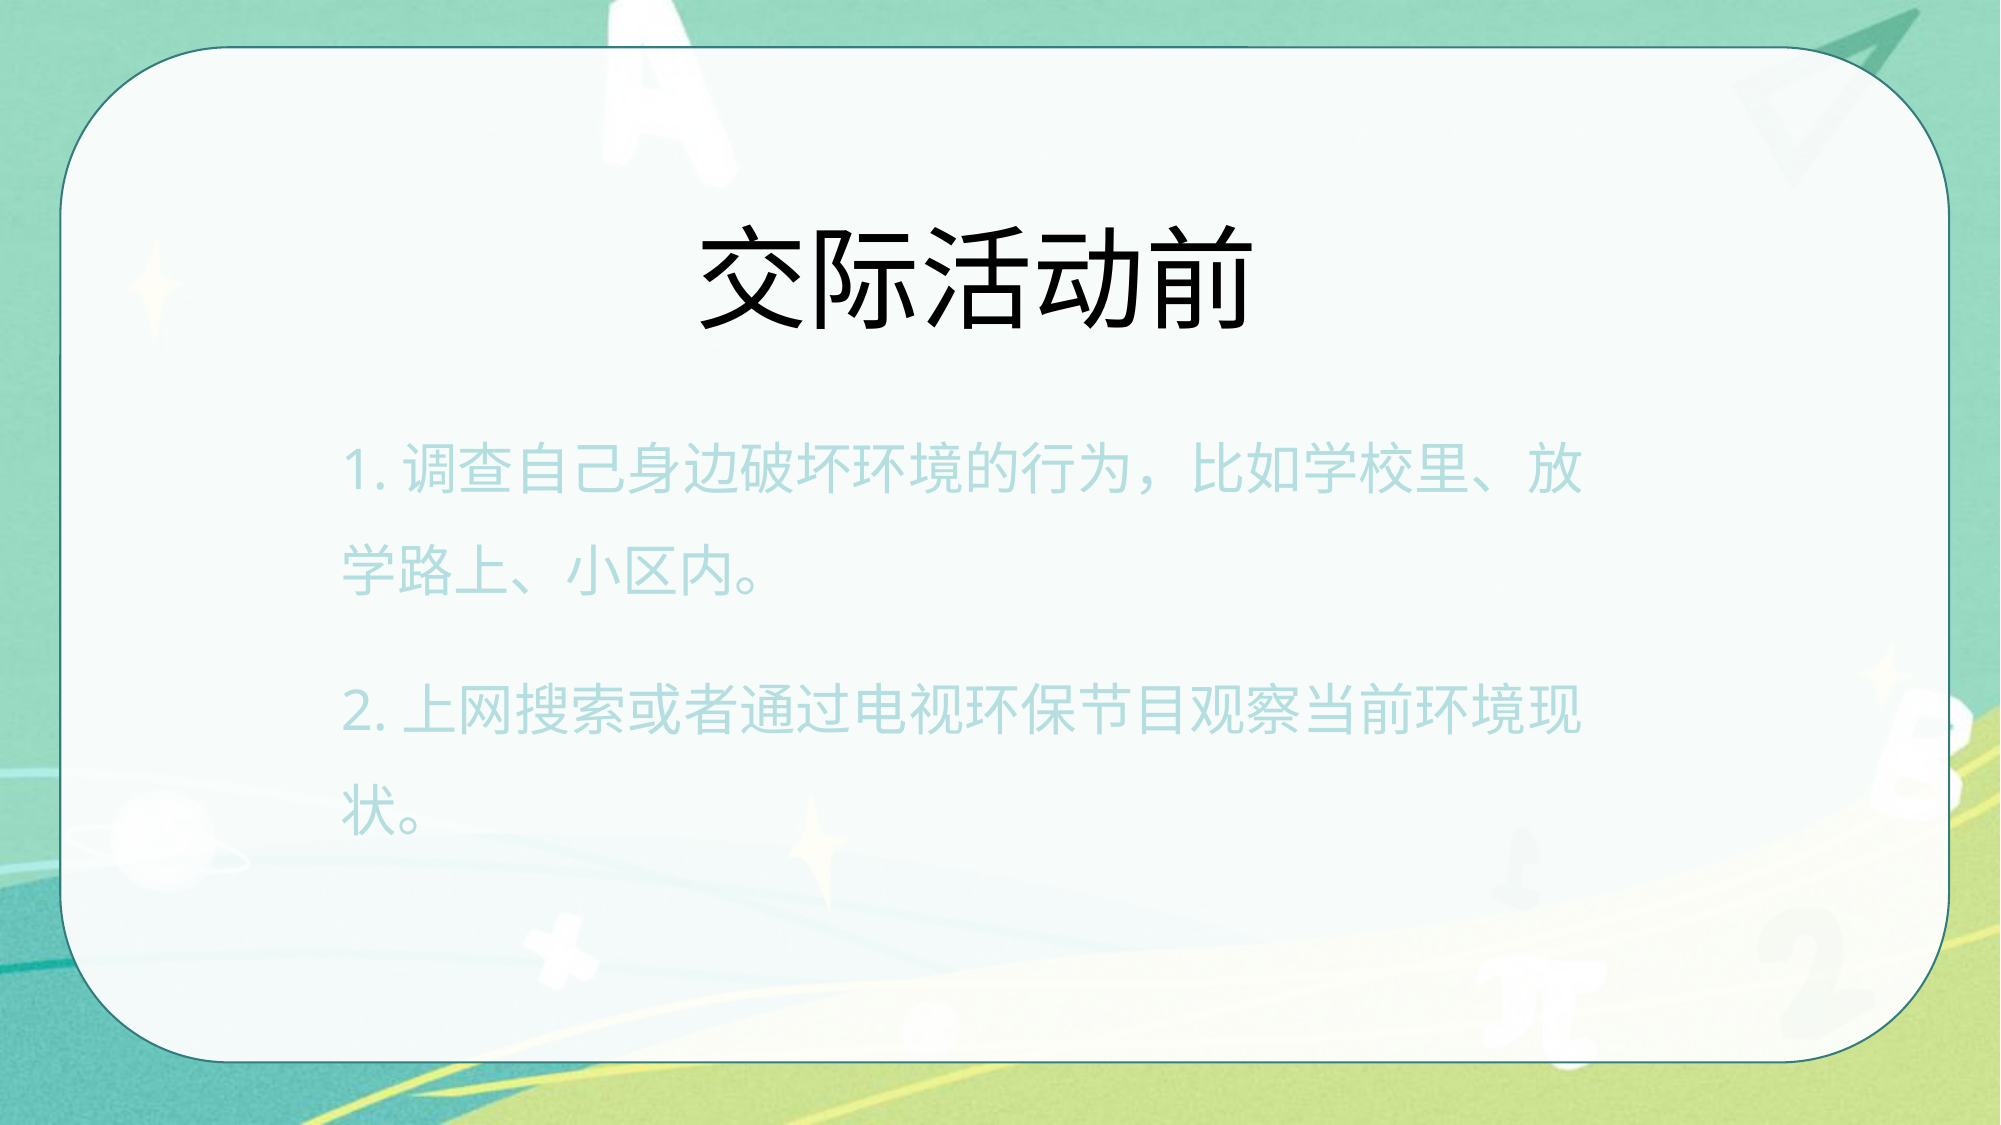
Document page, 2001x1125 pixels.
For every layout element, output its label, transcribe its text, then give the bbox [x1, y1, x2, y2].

picture [0, 0, 2000, 1125]
text_box 2.上网搜索或者通过电视环保节目观察当前环境现状。 [329, 634, 1624, 849]
title 交际活动前 [329, 202, 1624, 366]
text_box 1.调查自己身边破坏环境的行为，比如学校里、放学路上、小区内。 [329, 394, 1624, 609]
